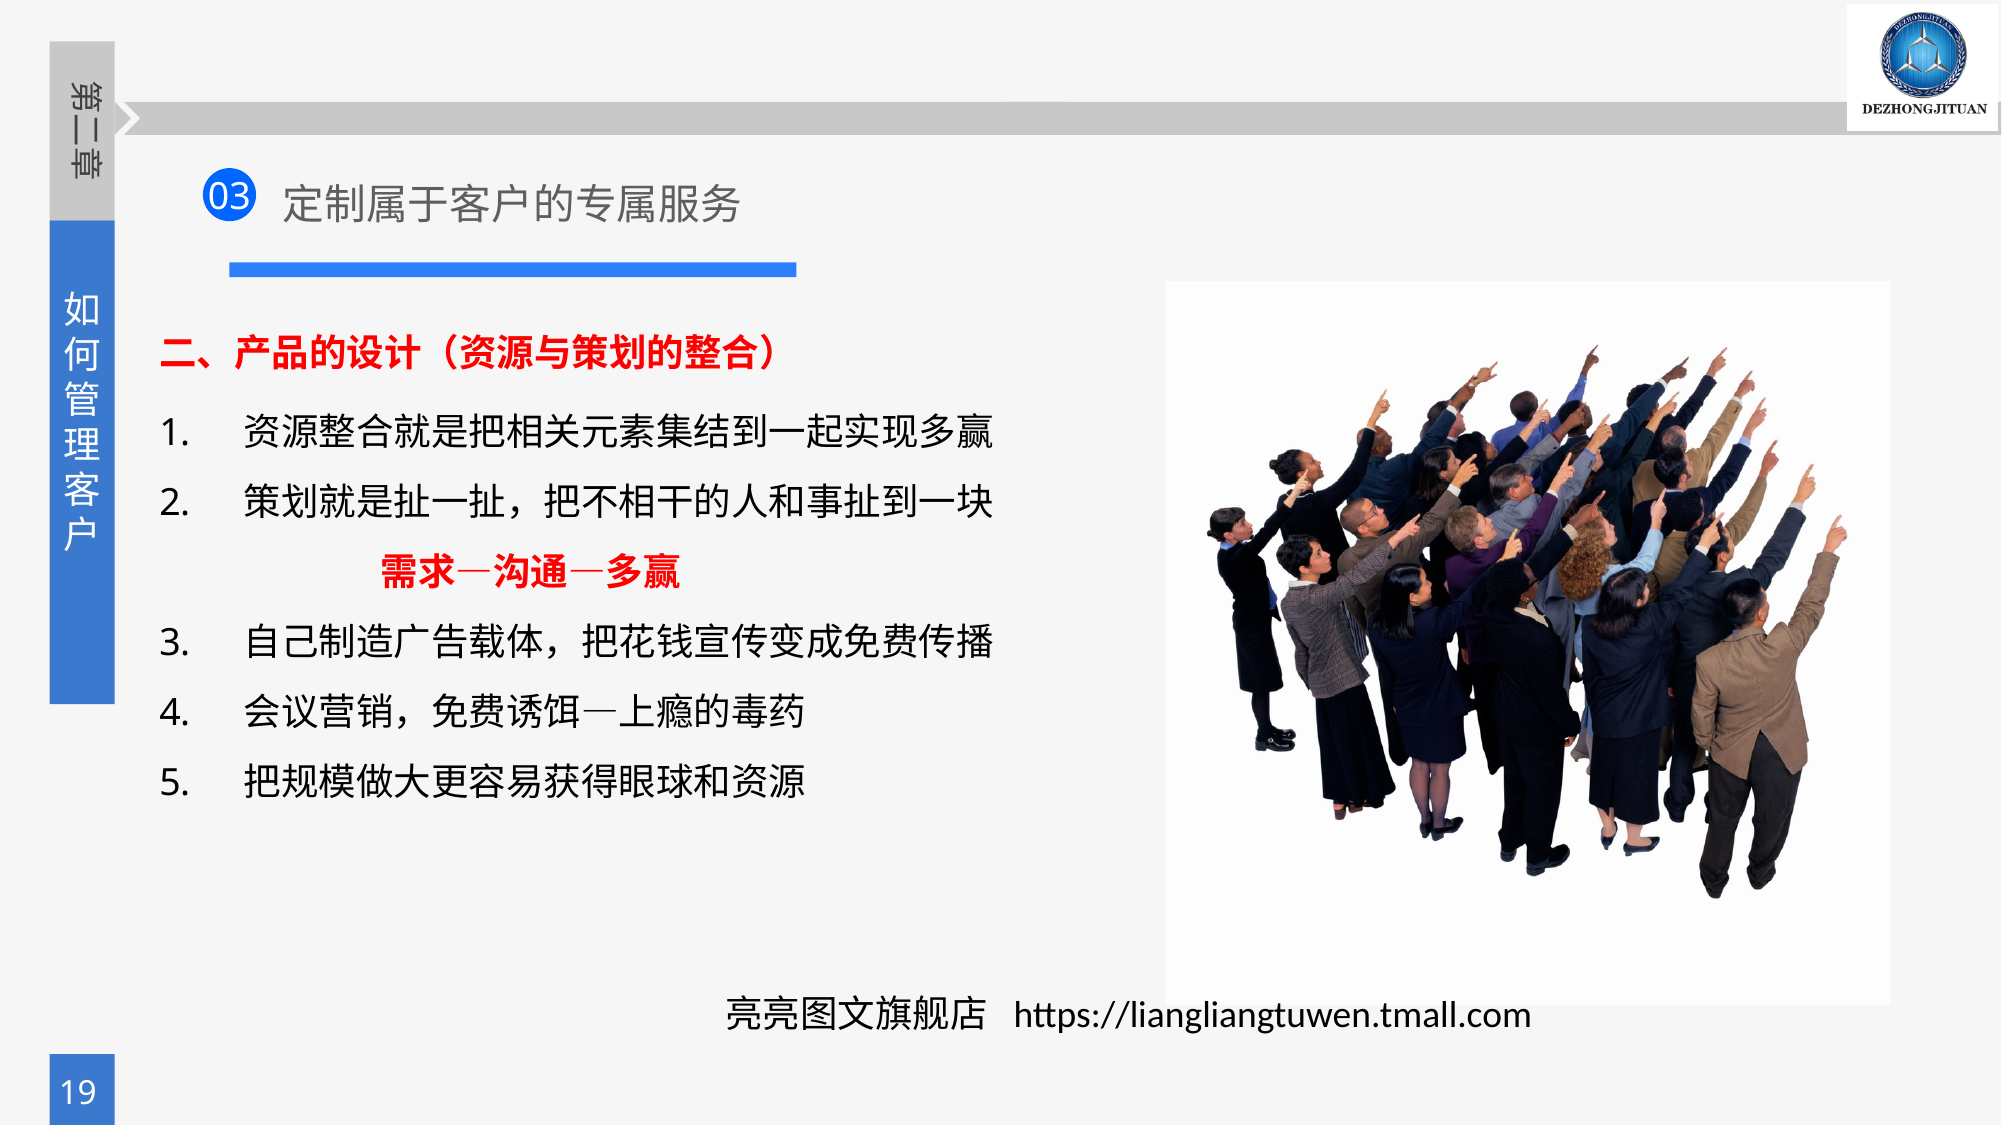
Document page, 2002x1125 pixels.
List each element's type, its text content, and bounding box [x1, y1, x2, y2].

picture [1847, 4, 1998, 131]
text_box 定制属于客户的专属服务 [267, 160, 1063, 236]
text_box [227, 260, 798, 279]
text_box 亮亮图文旗舰店 https://liangliangtuwen.tmall.com [430, 982, 1828, 1043]
picture [1165, 281, 1890, 1006]
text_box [193, 164, 265, 226]
text_box 二、产品的设计（资源与策划的整合） [144, 307, 840, 381]
text_box 如何管理客户 [48, 278, 120, 564]
text_box 资源整合就是把相关元素集结到一起实现多赢 策划就是扯一扯，把不相干的人和事扯到一块 需求—沟通—多赢 自己制造广告载体，把花钱宣传变成免费传播 会议营销，免费诱饵—上瘾的毒药 把规模做大更容易获得眼球和资源 [144, 400, 1160, 945]
